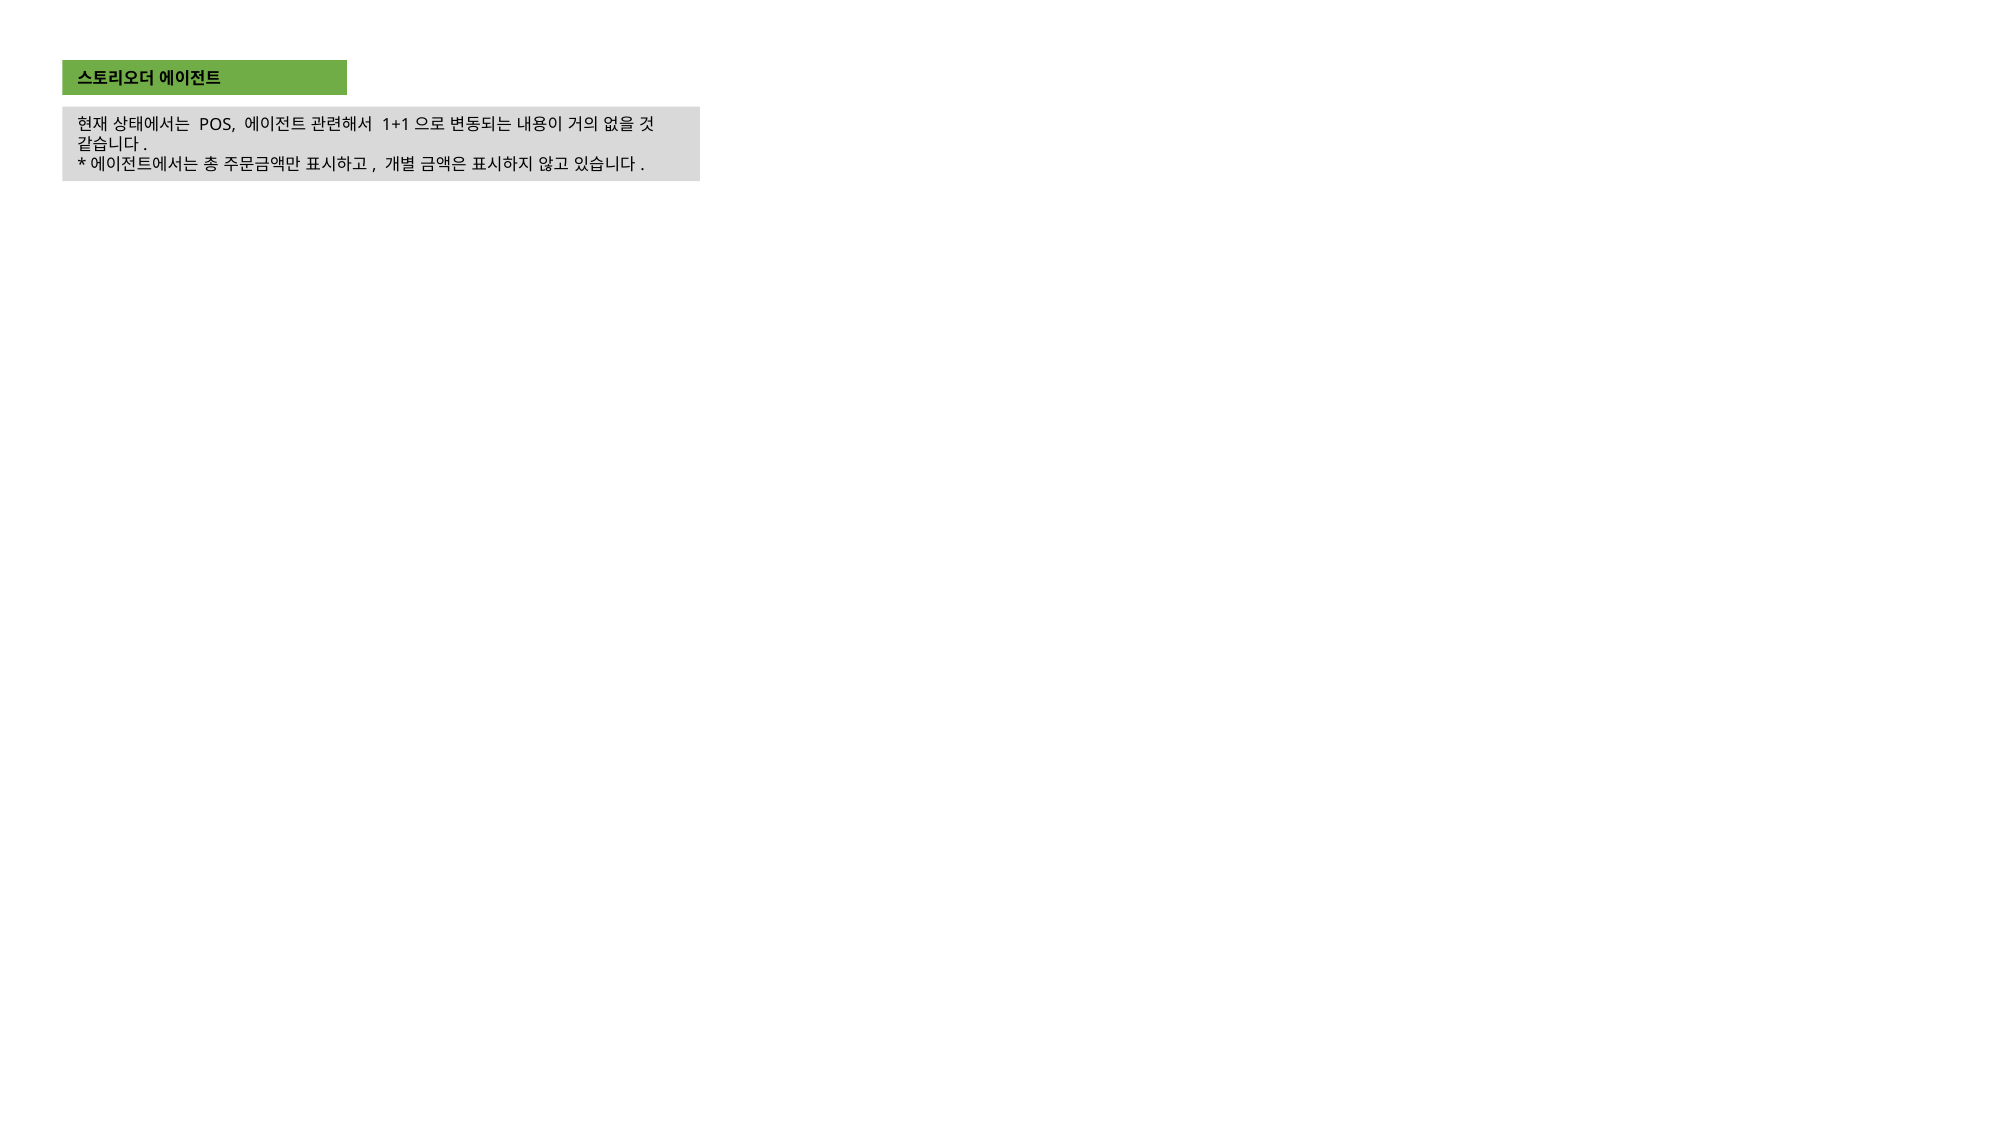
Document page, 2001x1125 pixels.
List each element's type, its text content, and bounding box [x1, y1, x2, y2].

text_box 현재 상태에서는 POS, 에이전트 관련해서 1+1으로 변동되는 내용이 거의 없을 것 같습니다. *에이전트에서는 총 주문금액만 표시하고, 개별 금액은 표시하지 않고 있습니다. [62, 106, 700, 182]
text_box 스토리오더 에이전트 [62, 60, 347, 95]
